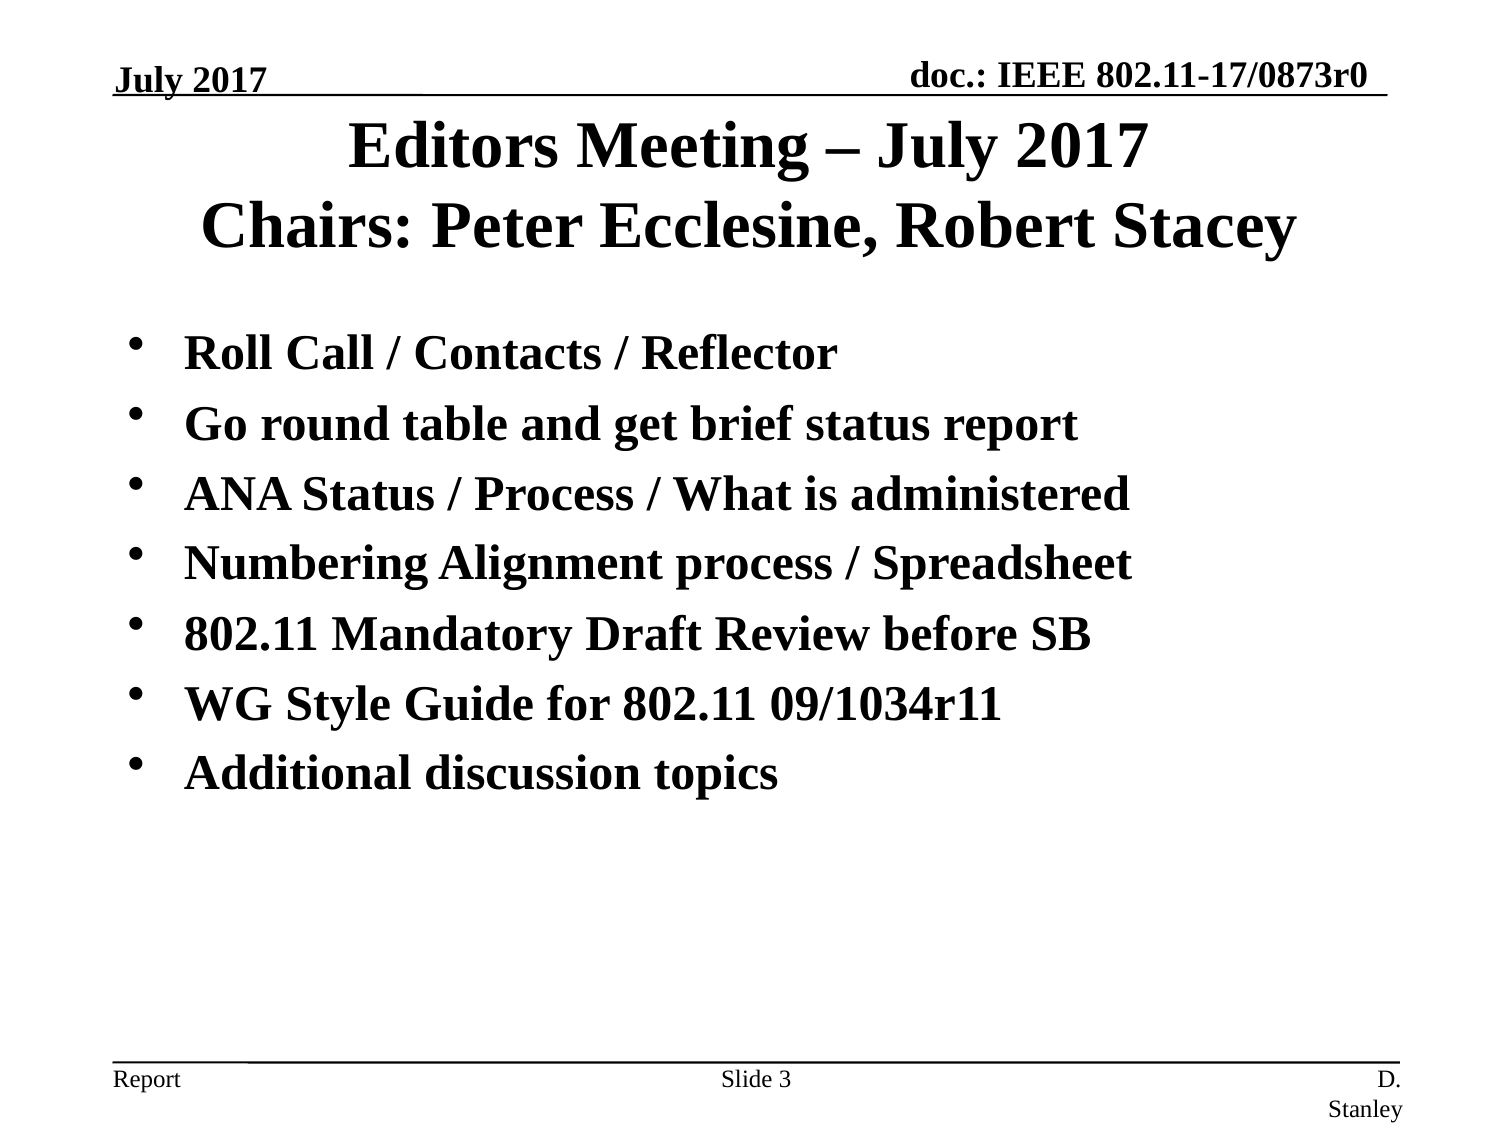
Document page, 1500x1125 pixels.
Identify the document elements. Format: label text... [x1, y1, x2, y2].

title Editors Meeting – July 2017 Chairs: Peter Ecclesine, Robert Stacey [112, 125, 1388, 238]
list Roll Call / Contacts / Reflector Go round table and get brief status report ANA Status / Process / What is administered Numbering Alignment process / Spreadsheet 802.11 Mandatory Draft Review before SB WG Style Guide for 802.11 09/1034r11 Additional discussion topics [112, 312, 1475, 1038]
slide_number Slide 3 [721, 1062, 792, 1093]
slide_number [114, 54, 335, 100]
footer D. Stanley, HP Enterprise [1325, 1062, 1402, 1093]
